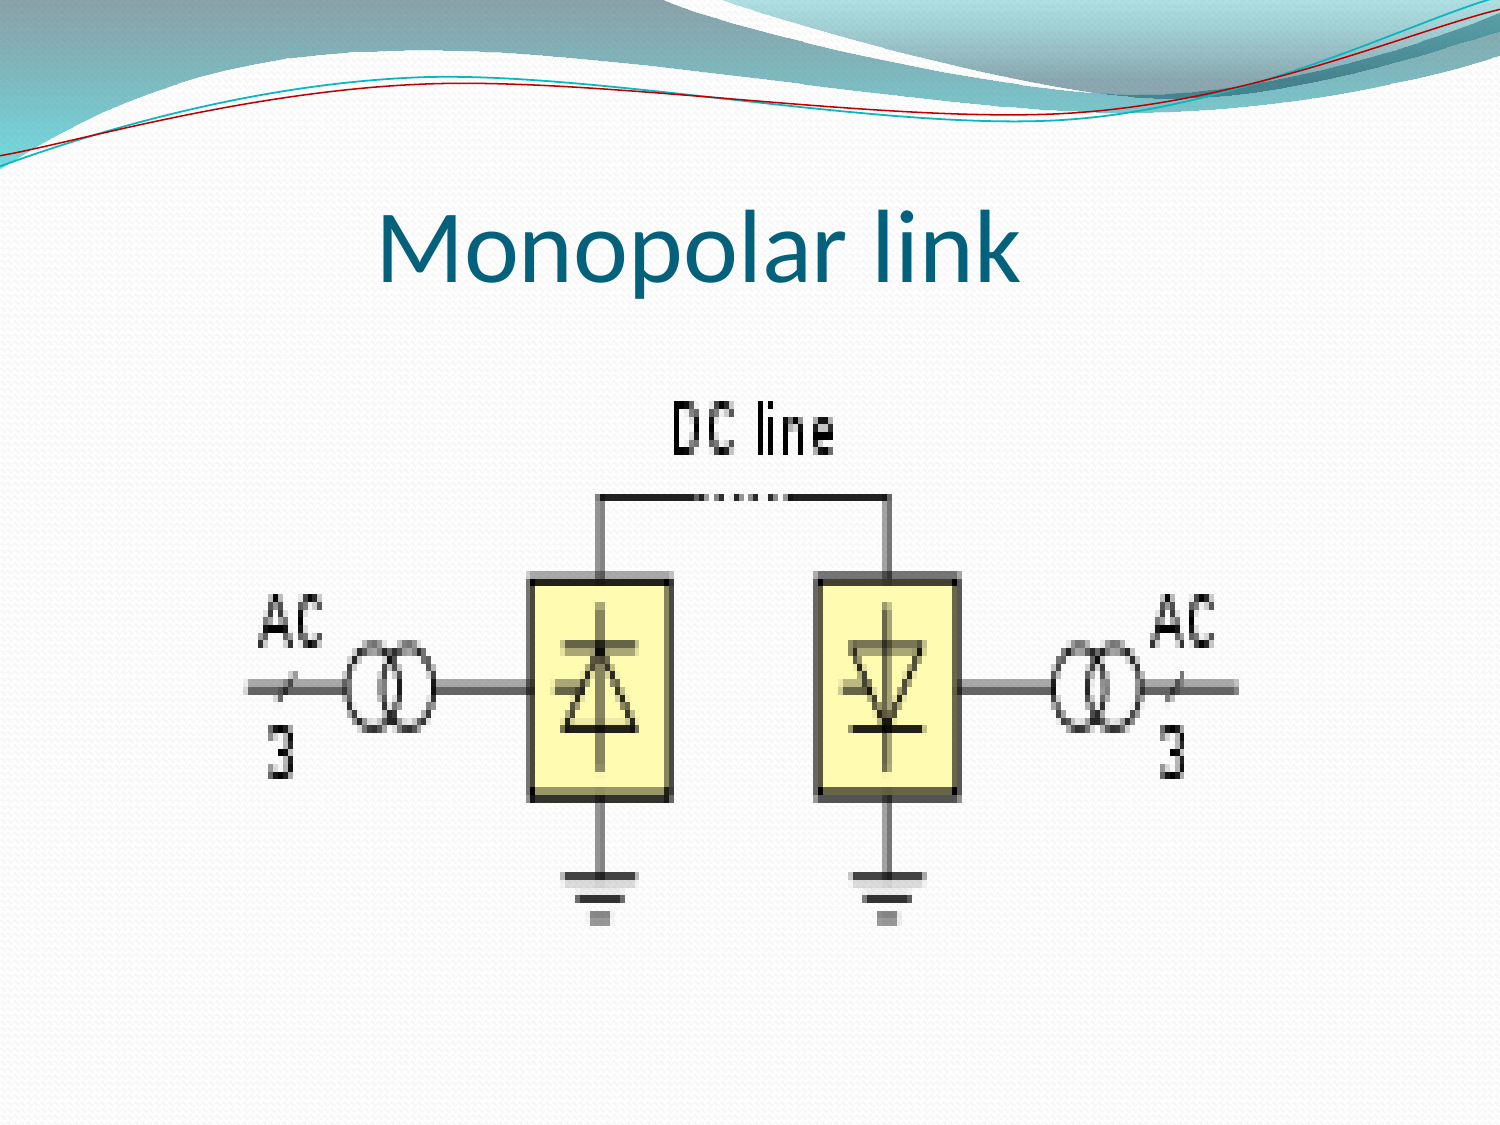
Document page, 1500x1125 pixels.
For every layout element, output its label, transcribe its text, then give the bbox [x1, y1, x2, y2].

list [198, 363, 1290, 973]
title Monopolar link [75, 115, 1425, 303]
